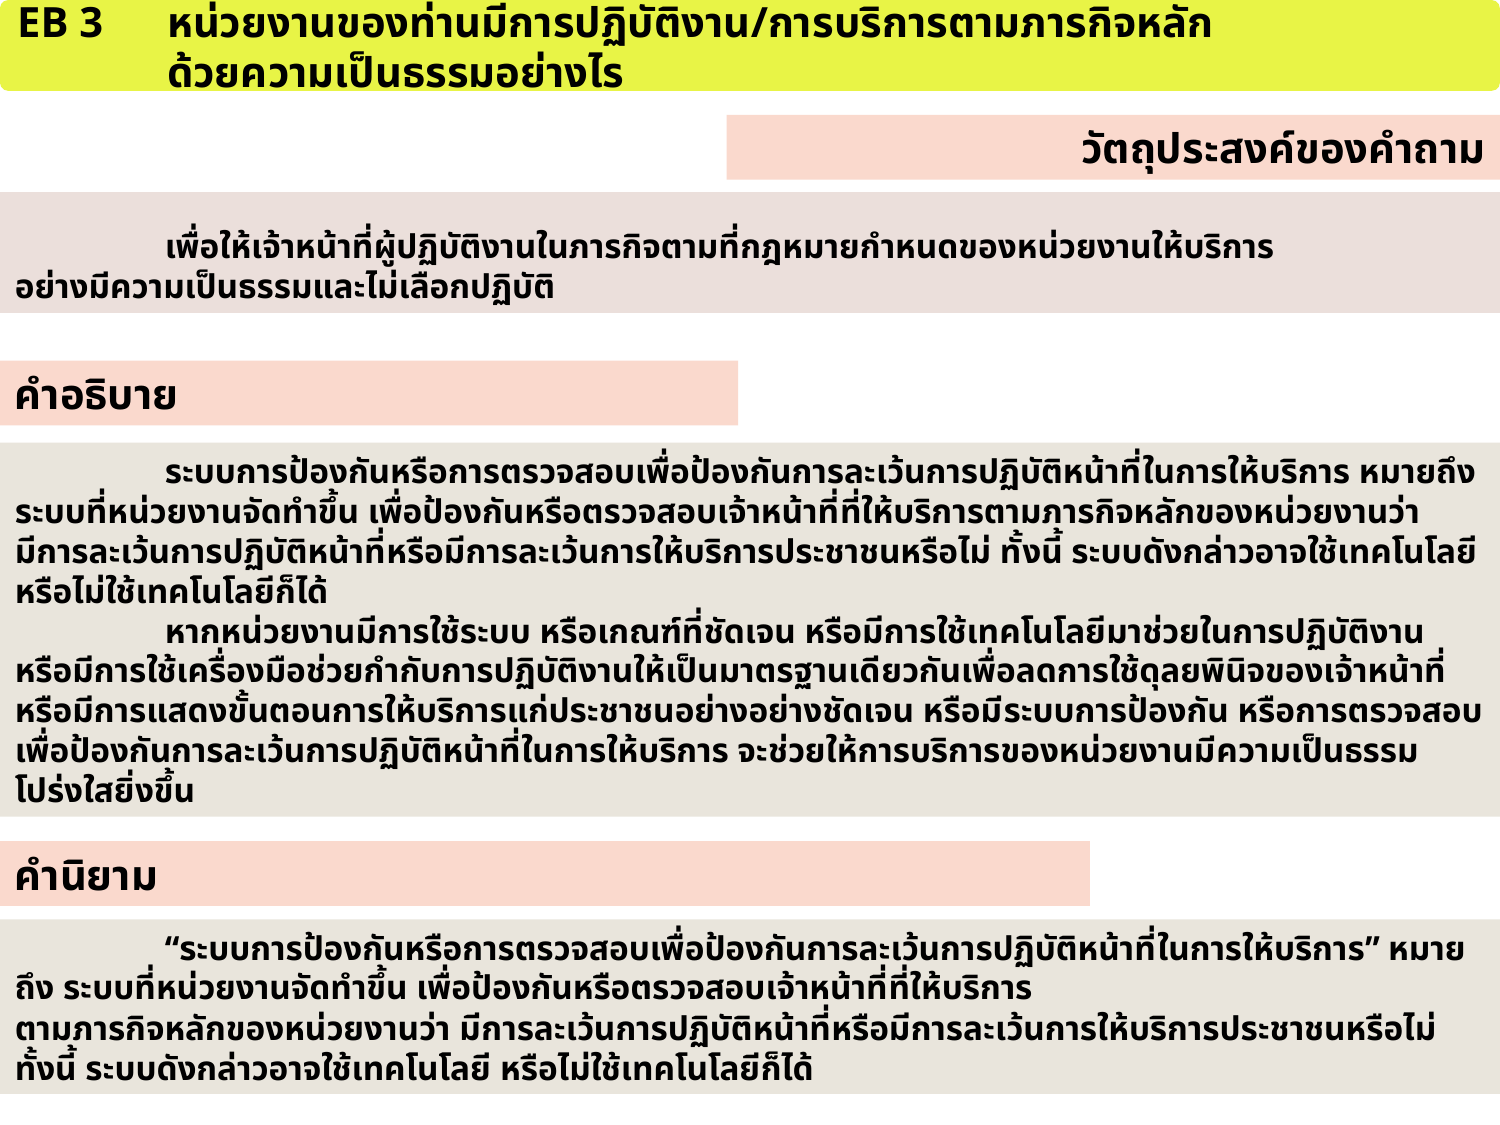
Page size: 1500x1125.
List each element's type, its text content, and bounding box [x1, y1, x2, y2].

text_box ระบบการป้องกันหรือการตรวจสอบเพื่อป้องกันการละเว้นการปฏิบัติหน้าที่ในการให้บริการ หมายถึง ระบบที่หน่วยงานจัดทำขึ้น เพื่อป้องกันหรือตรวจสอบเจ้าหน้าที่ที่ให้บริการตามภารกิจหลักของหน่วยงานว่า มีการละเว้นการปฏิบัติหน้าที่หรือมีการละเว้นการให้บริการประชาชนหรือไม่ ทั้งนี้ ระบบดังกล่าวอาจใช้เทคโนโลยี หรือไม่ใช้เทคโนโลยีก็ได้ หากหน่วยงานมีการใช้ระบบ หรือเกณฑ์ที่ชัดเจน หรือมีการใช้เทคโนโลยีมาช่วยในการปฏิบัติงาน หรือมีการใช้เครื่องมือช่วยกำกับการปฏิบัติงานให้เป็นมาตรฐานเดียวกันเพื่อลดการใช้ดุลยพินิจของเจ้าหน้าที่ หรือมีการแสดงขั้นตอนการให้บริการแก่ประชาชนอย่างอย่างชัดเจน หรือมีระบบการป้องกัน หรือการตรวจสอบเพื่อป้องกันการละเว้นการปฏิบัติหน้าที่ในการให้บริการ จะช่วยให้การบริการของหน่วยงานมีความเป็นธรรมโปร่งใสยิ่งขึ้น [0, 442, 1500, 817]
text_box EB 3 หน่วยงานของท่านมีการปฏิบัติงาน/การบริการตามภารกิจหลัก ด้วยความเป็นธรรมอย่างไร [0, 0, 1500, 91]
text_box เพื่อให้เจ้าหน้าที่ผู้ปฏิบัติงานในภารกิจตามที่กฎหมายกำหนดของหน่วยงานให้บริการ อย่างมีความเป็นธรรมและไม่เลือกปฏิบัติ [0, 192, 1500, 313]
text_box วัตถุประสงค์ของคำถาม [726, 114, 1500, 180]
text_box คำนิยาม [0, 841, 1090, 906]
text_box คำอธิบาย [0, 360, 739, 426]
text_box “ระบบการป้องกันหรือการตรวจสอบเพื่อป้องกันการละเว้นการปฏิบัติหน้าที่ในการให้บริการ” หมายถึง ระบบที่หน่วยงานจัดทำขึ้น เพื่อป้องกันหรือตรวจสอบเจ้าหน้าที่ที่ให้บริการ ตามภารกิจหลักของหน่วยงานว่า มีการละเว้นการปฏิบัติหน้าที่หรือมีการละเว้นการให้บริการประชาชนหรือไม่ ทั้งนี้ ระบบดังกล่าวอาจใช้เทคโนโลยี หรือไม่ใช้เทคโนโลยีก็ได้ [0, 919, 1500, 1094]
